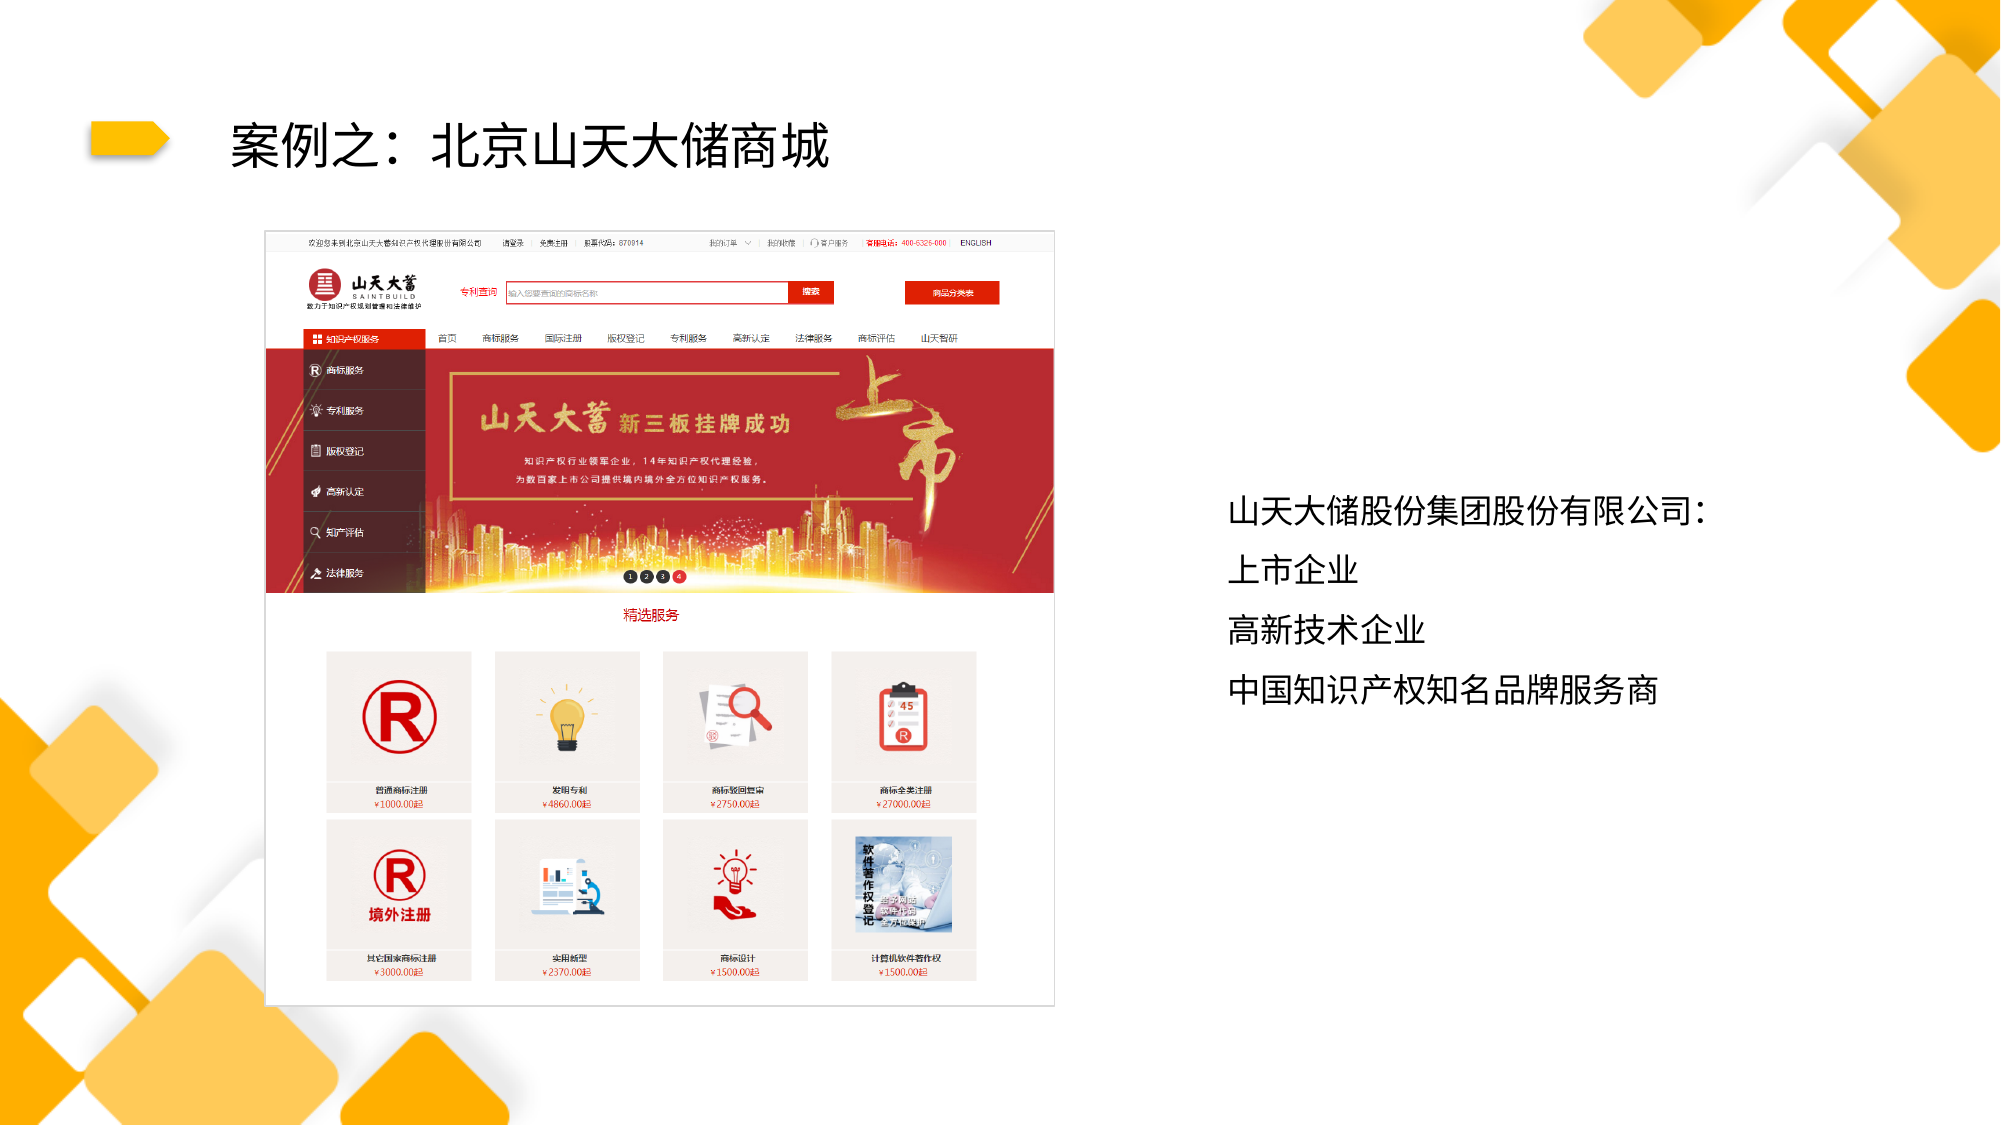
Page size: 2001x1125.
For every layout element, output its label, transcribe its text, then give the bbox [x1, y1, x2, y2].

picture [0, 0, 2001, 1125]
text_box 山天大储股份集团股份有限公司： 上市企业 高新技术企业 中国知识产权知名品牌服务商 [1212, 462, 1745, 717]
text_box [90, 120, 172, 157]
text_box 案例之：北京山天大储商城 [215, 106, 1505, 182]
